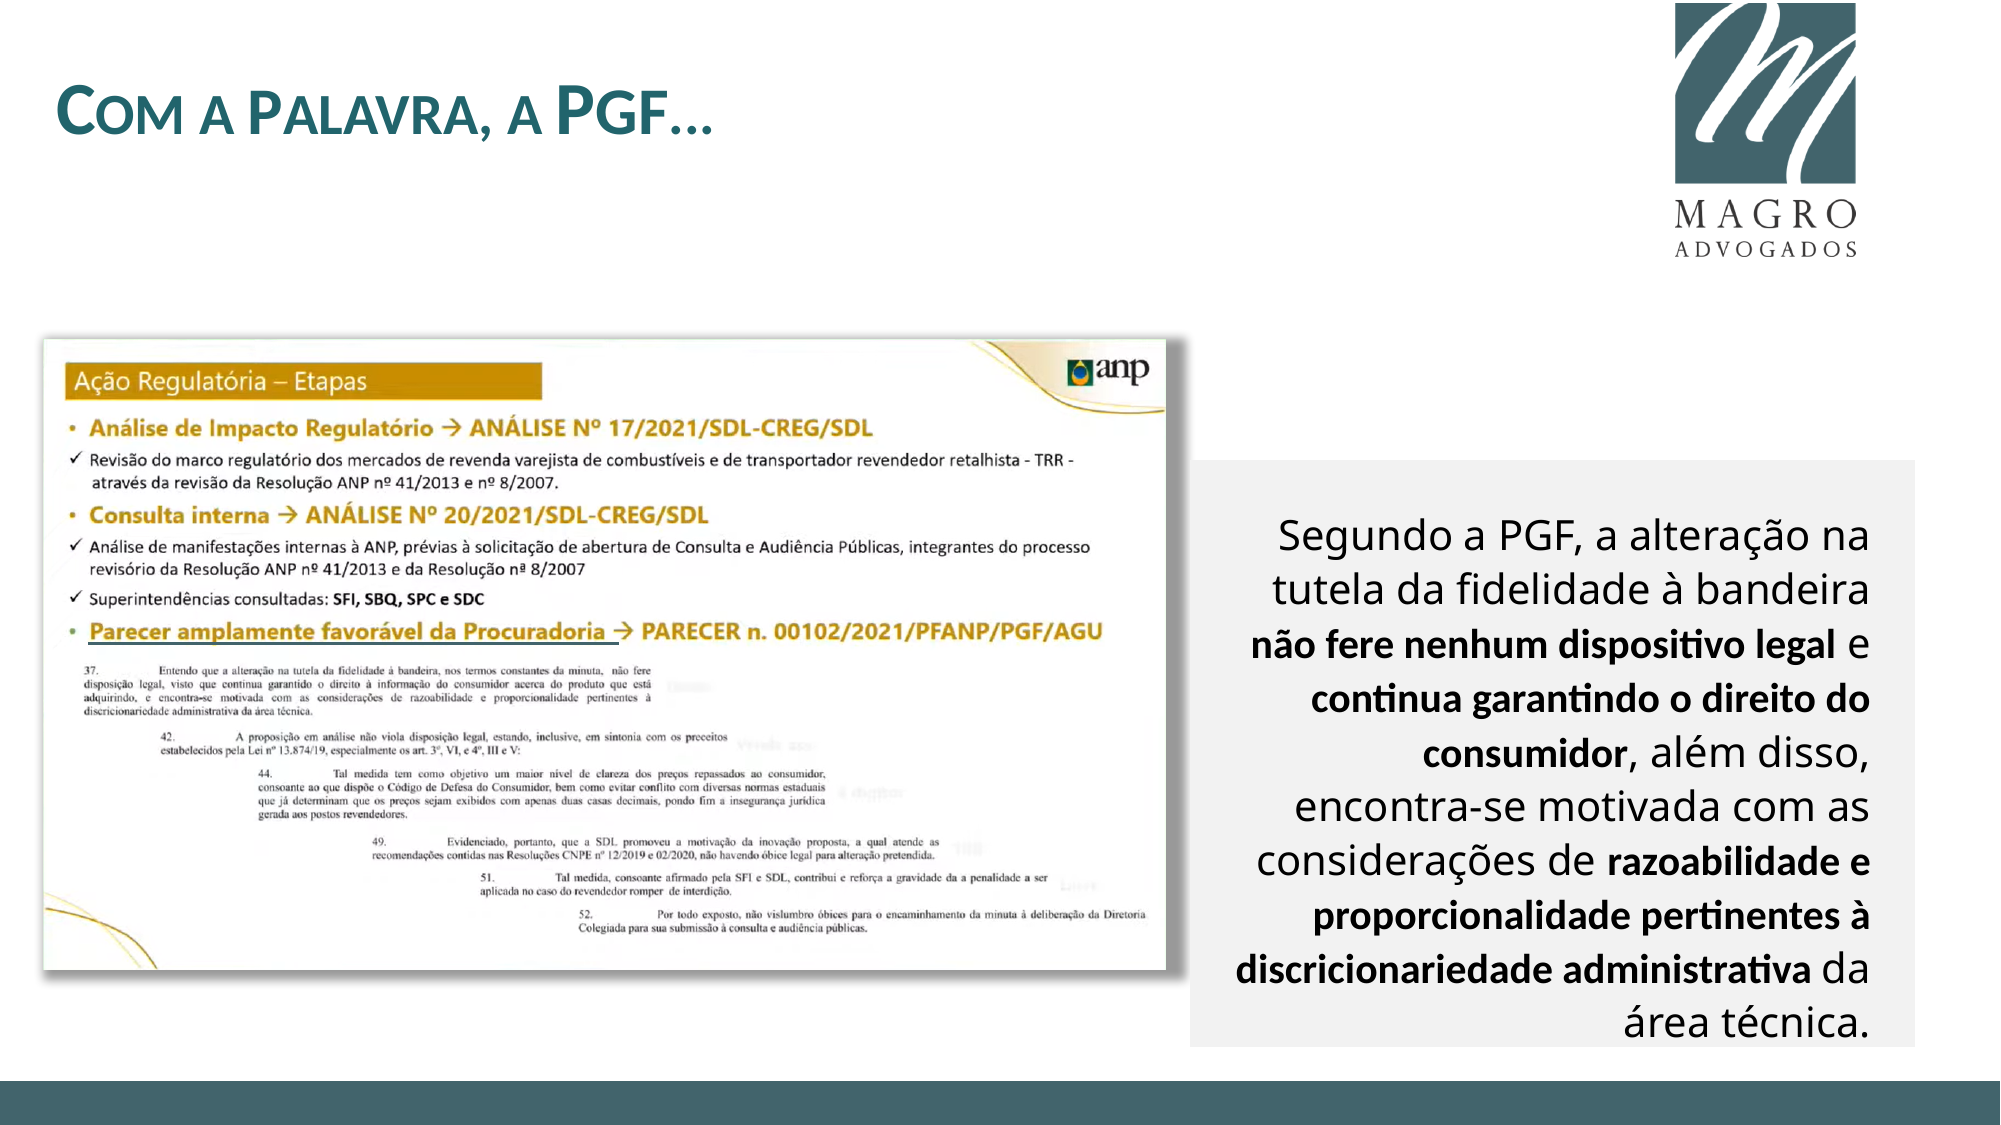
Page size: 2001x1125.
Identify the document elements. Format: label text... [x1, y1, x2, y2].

picture [43, 339, 1166, 970]
text_box [1190, 460, 1915, 1047]
text_box COM A PALAVRA, A PGF... [41, 52, 926, 157]
text_box Segundo a PGF, a alteração na tutela da fidelidade à bandeira não fere nenhum dispositivo legal e continua garantindo o direito do consumidor, além disso, encontra-se motivada com as considerações de razoabilidade e proporcionalidade pertinentes à discricionariedade administrativa da área técnica. [1219, 497, 1886, 1054]
text_box [0, 1081, 2000, 1125]
picture [1668, 0, 1862, 264]
